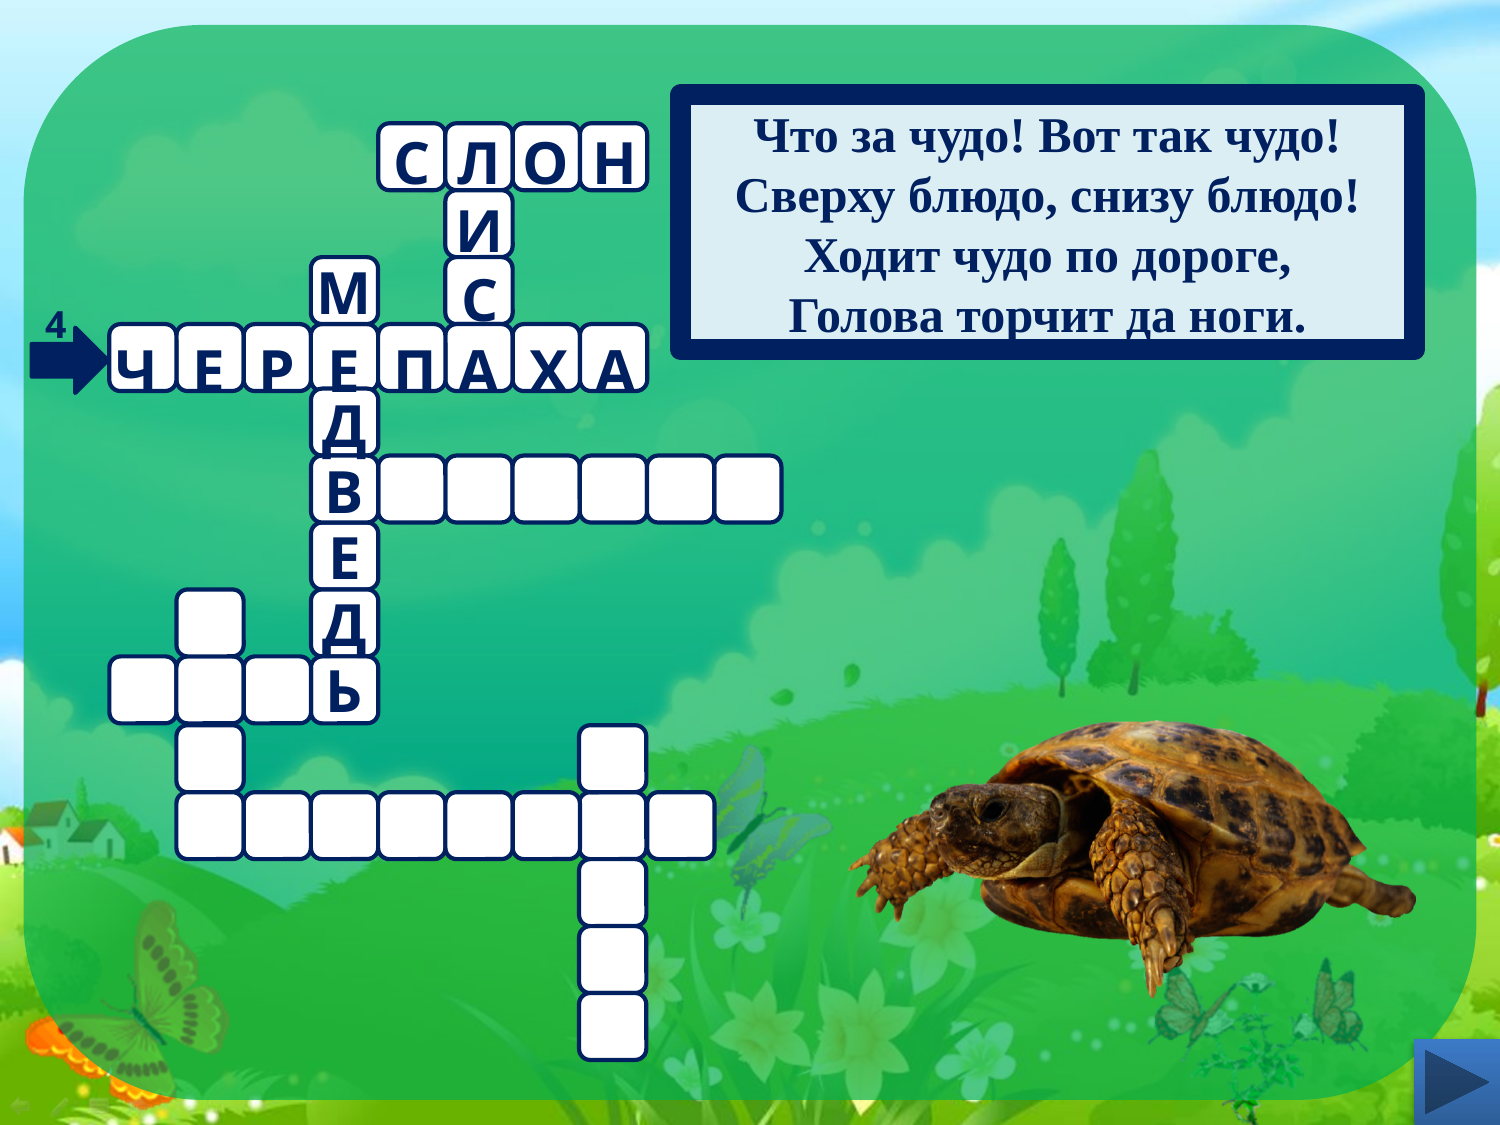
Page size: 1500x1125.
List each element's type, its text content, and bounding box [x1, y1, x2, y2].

text_box [1414, 1039, 1500, 1125]
picture [0, 0, 1500, 1125]
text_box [27, 293, 109, 394]
picture [848, 720, 1416, 998]
text_box Что за чудо! Вот так чудо! Сверху блюдо, снизу блюдо! Ходит чудо по дороге, Голова торчит да ноги. [680, 94, 1415, 350]
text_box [109, 123, 782, 1061]
